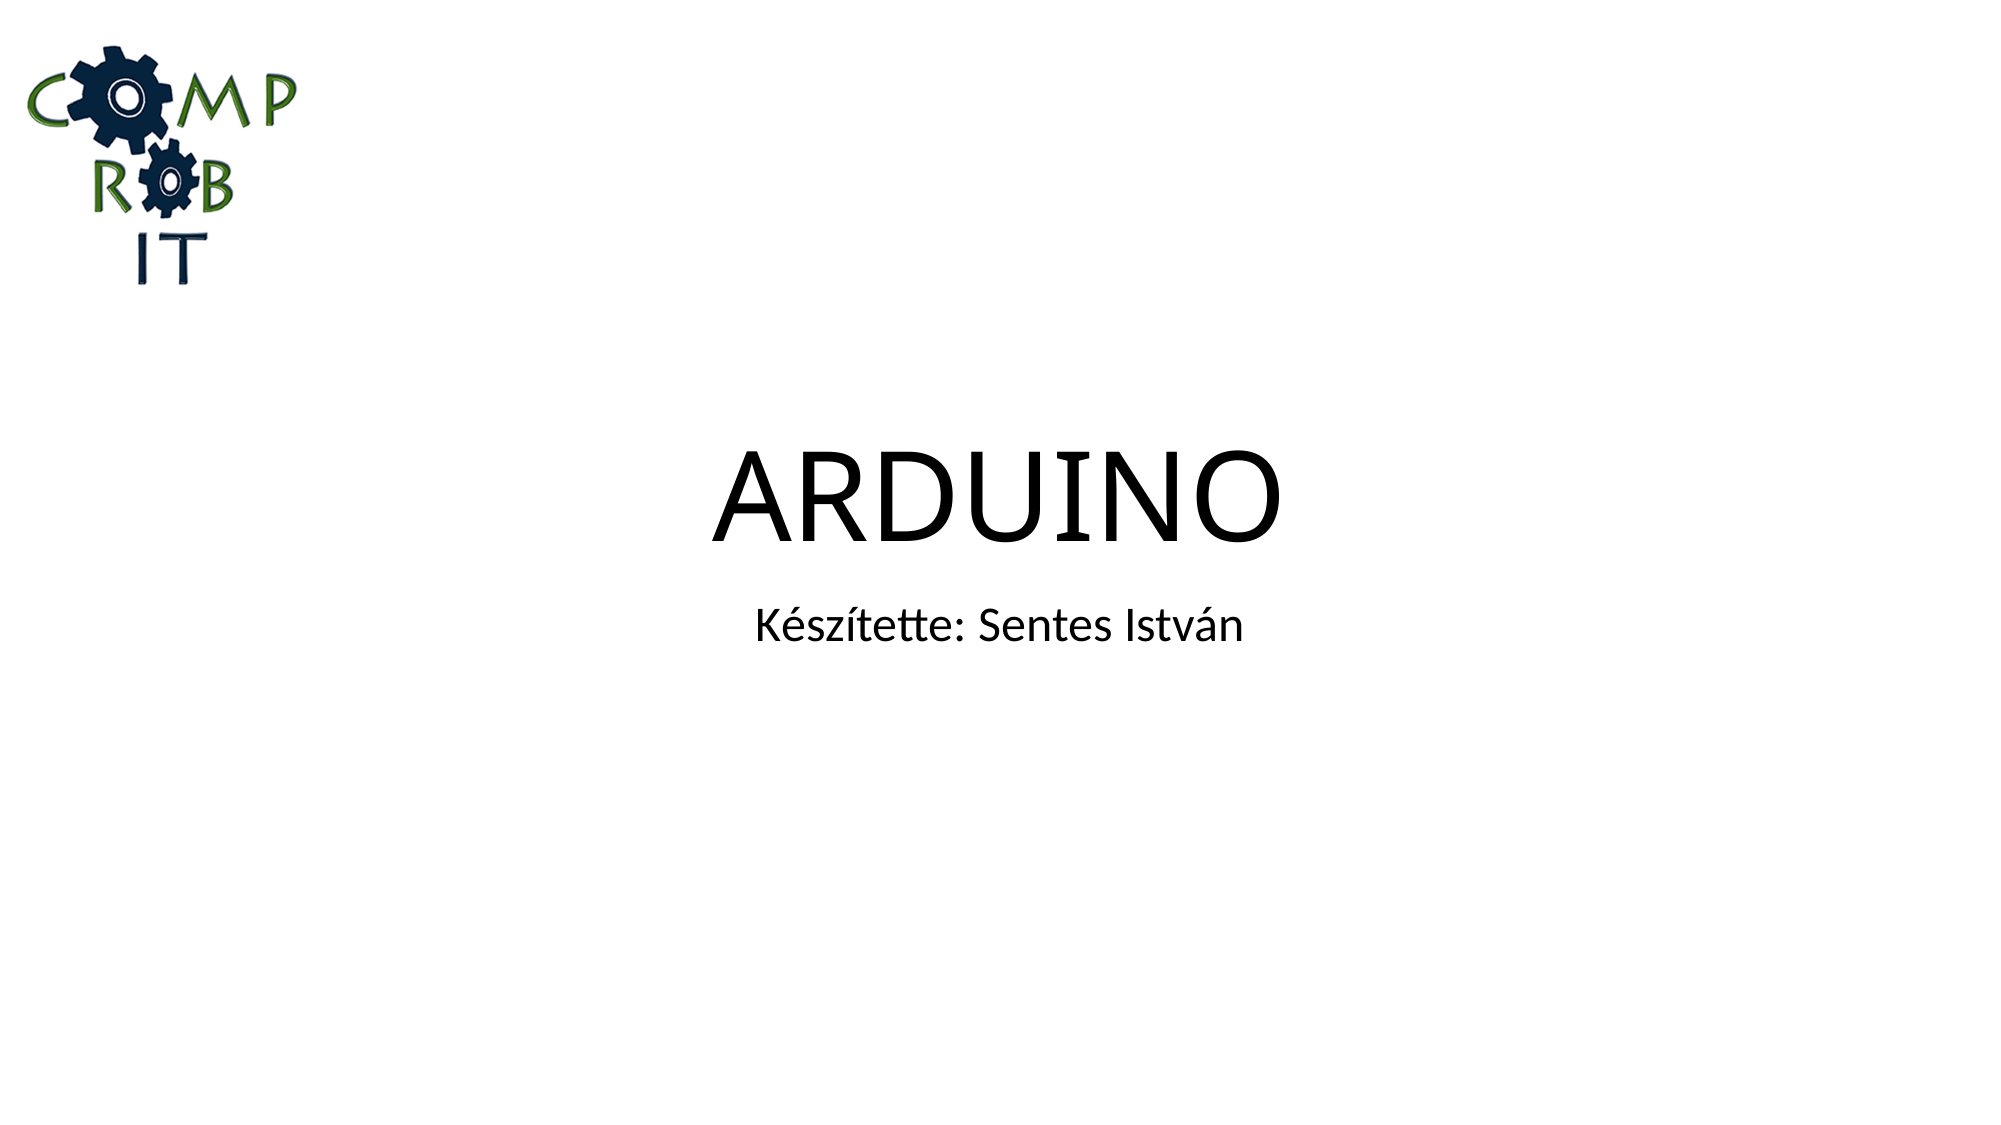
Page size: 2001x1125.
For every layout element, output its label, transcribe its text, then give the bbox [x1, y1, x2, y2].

title ARDUINO [249, 184, 1750, 576]
subtitle Készítette: Sentes István [249, 590, 1750, 863]
picture [0, 0, 315, 313]
